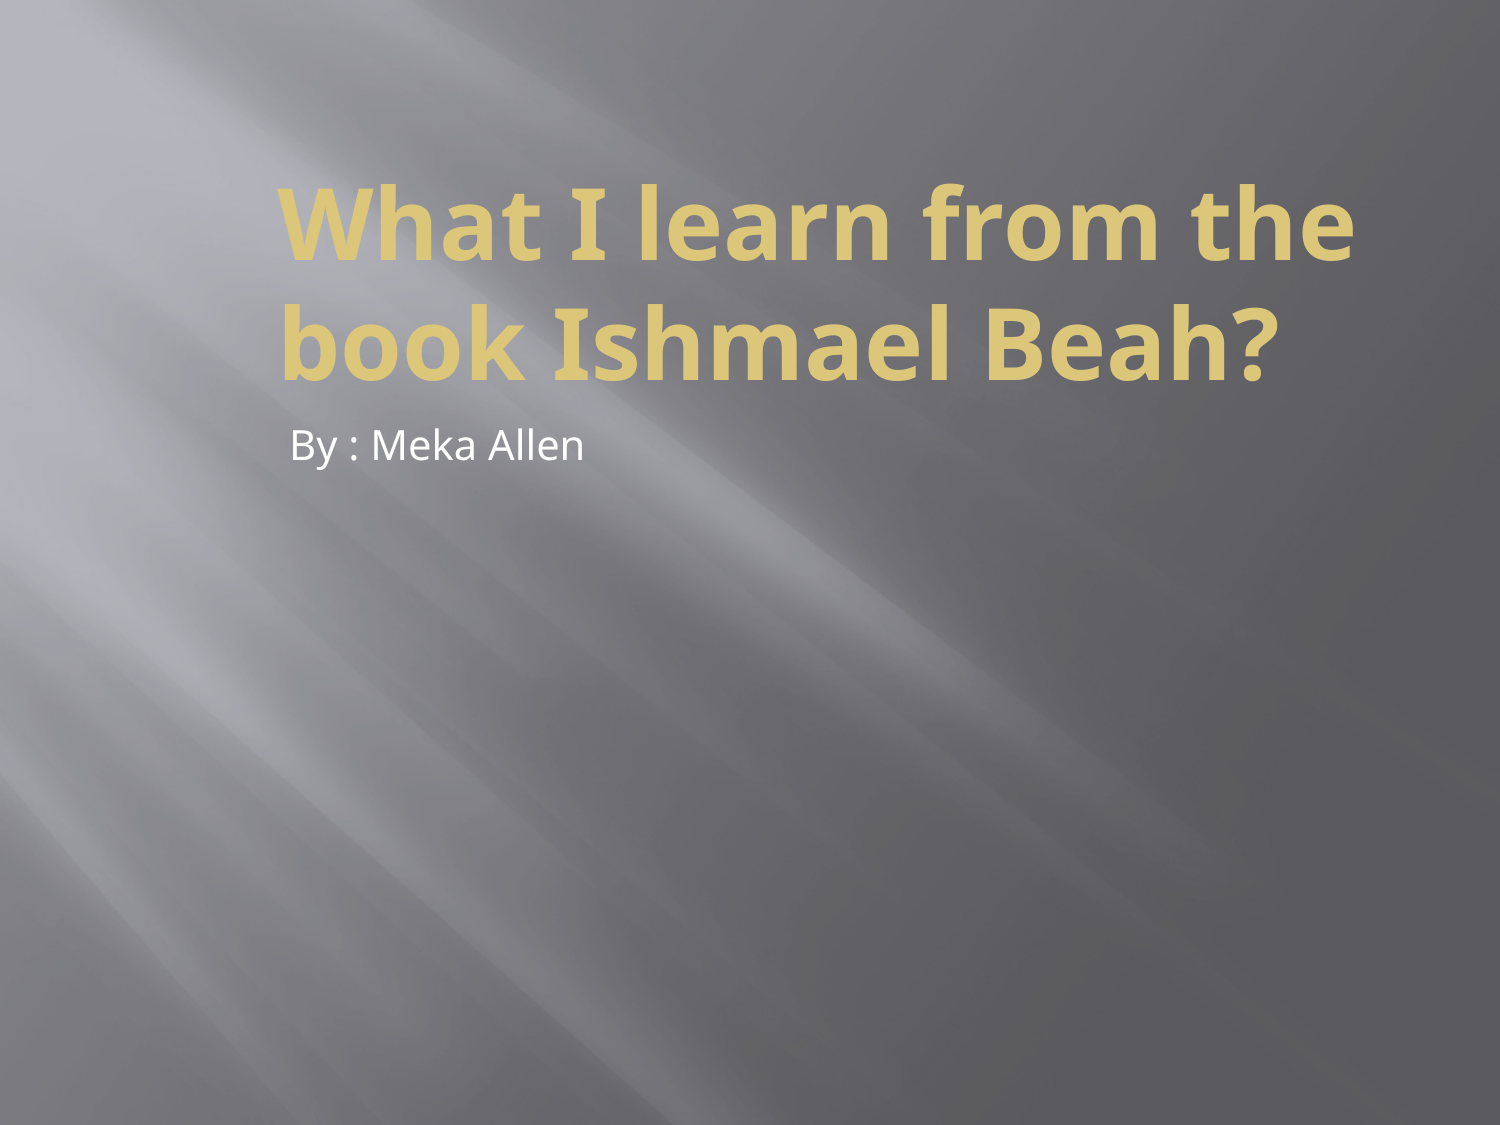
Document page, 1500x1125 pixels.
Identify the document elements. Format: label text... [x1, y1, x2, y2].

title What I learn from the book Ishmael Beah? [262, 99, 1425, 400]
list By : Meka Allen [262, 411, 1425, 659]
